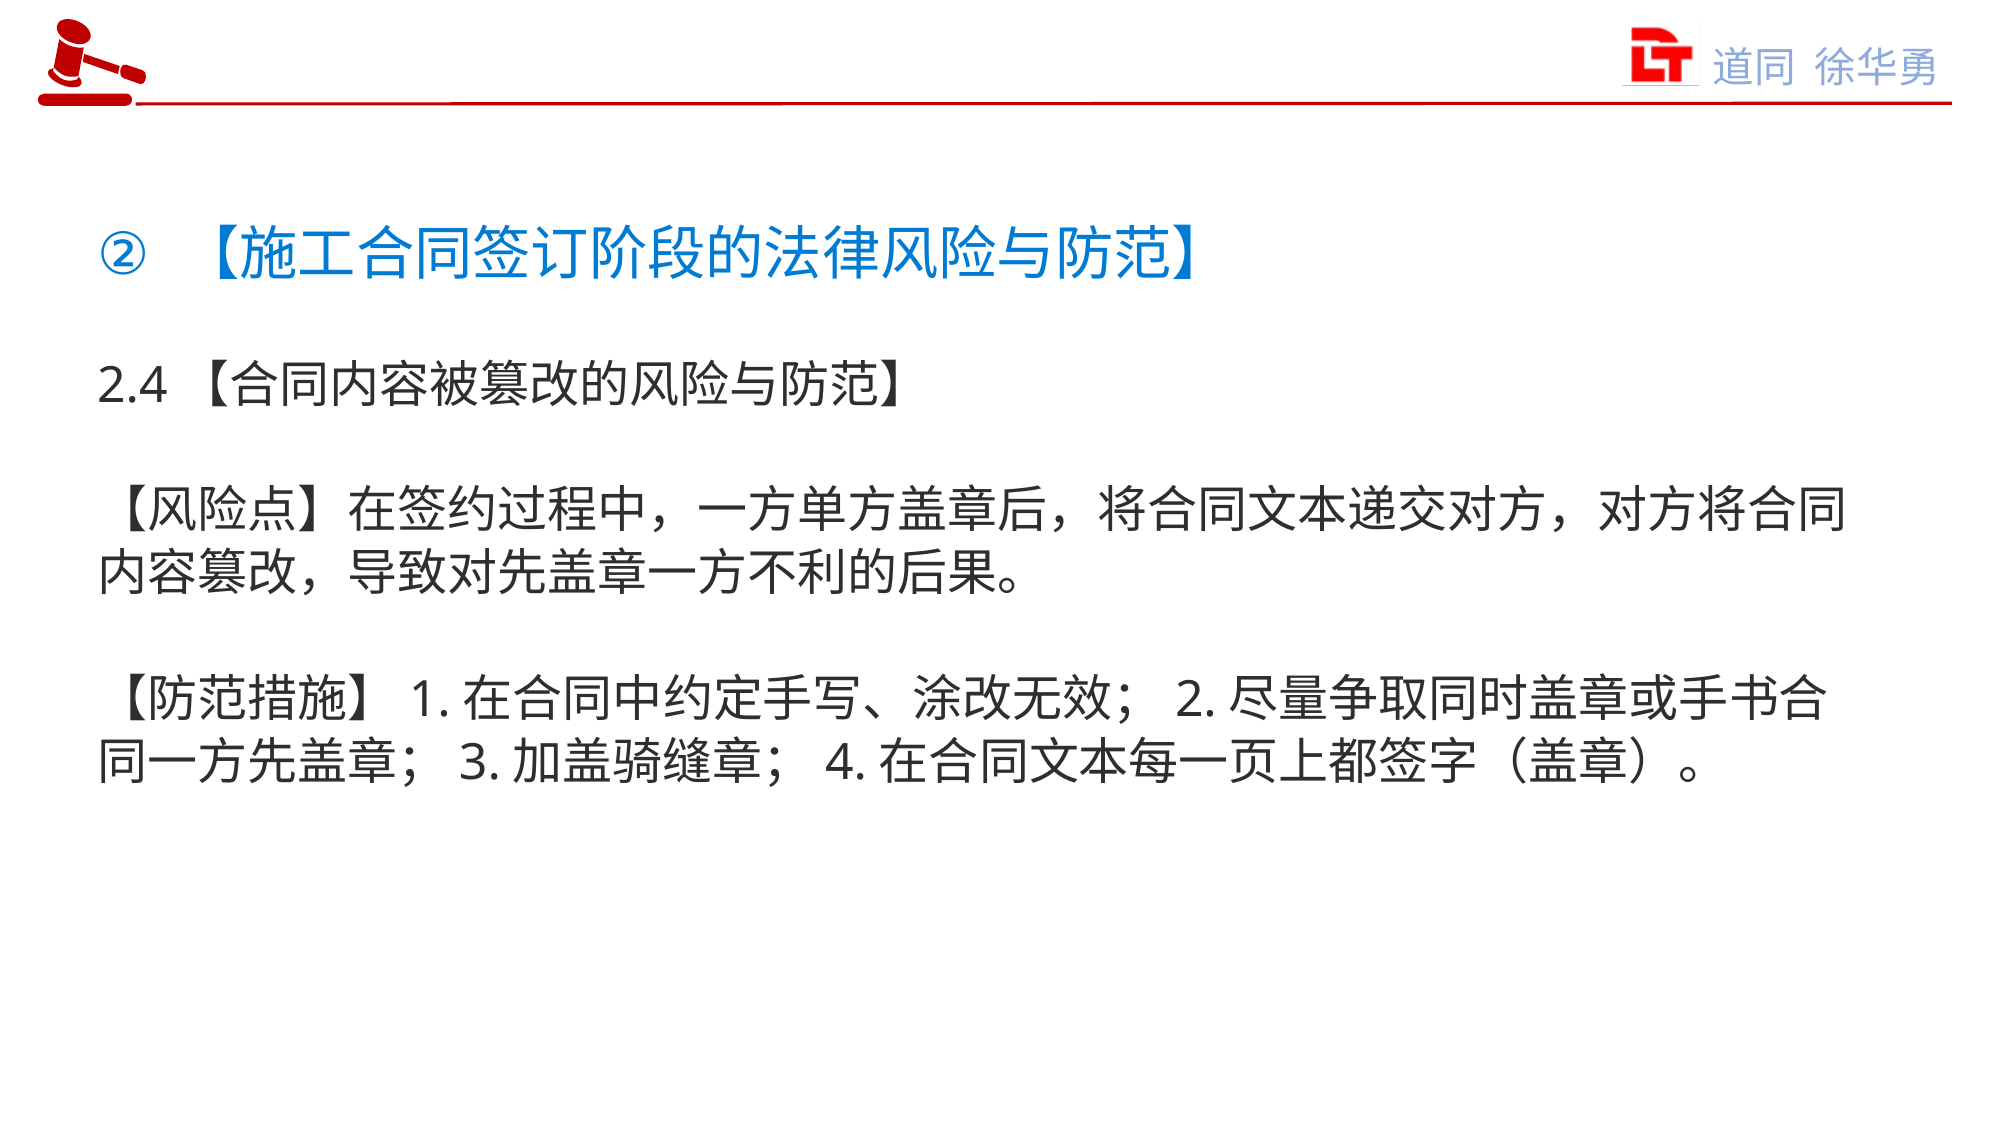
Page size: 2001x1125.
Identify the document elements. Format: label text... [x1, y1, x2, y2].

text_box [37, 17, 1954, 106]
text_box 【施工合同签订阶段的法律风险与防范】 2.4【合同内容被篡改的风险与防范】 【风险点】在签约过程中，一方单方盖章后，将合同文本递交对方，对方将合同内容篡改，导致对先盖章一方不利的后果。 【防范措施】1.在合同中约定手写、涂改无效；2.尽量争取同时盖章或手书合同一方先盖章；3.加盖骑缝章；4.在合同文本每一页上都签字（盖章）。 [82, 216, 1883, 797]
picture [1622, 19, 1699, 97]
